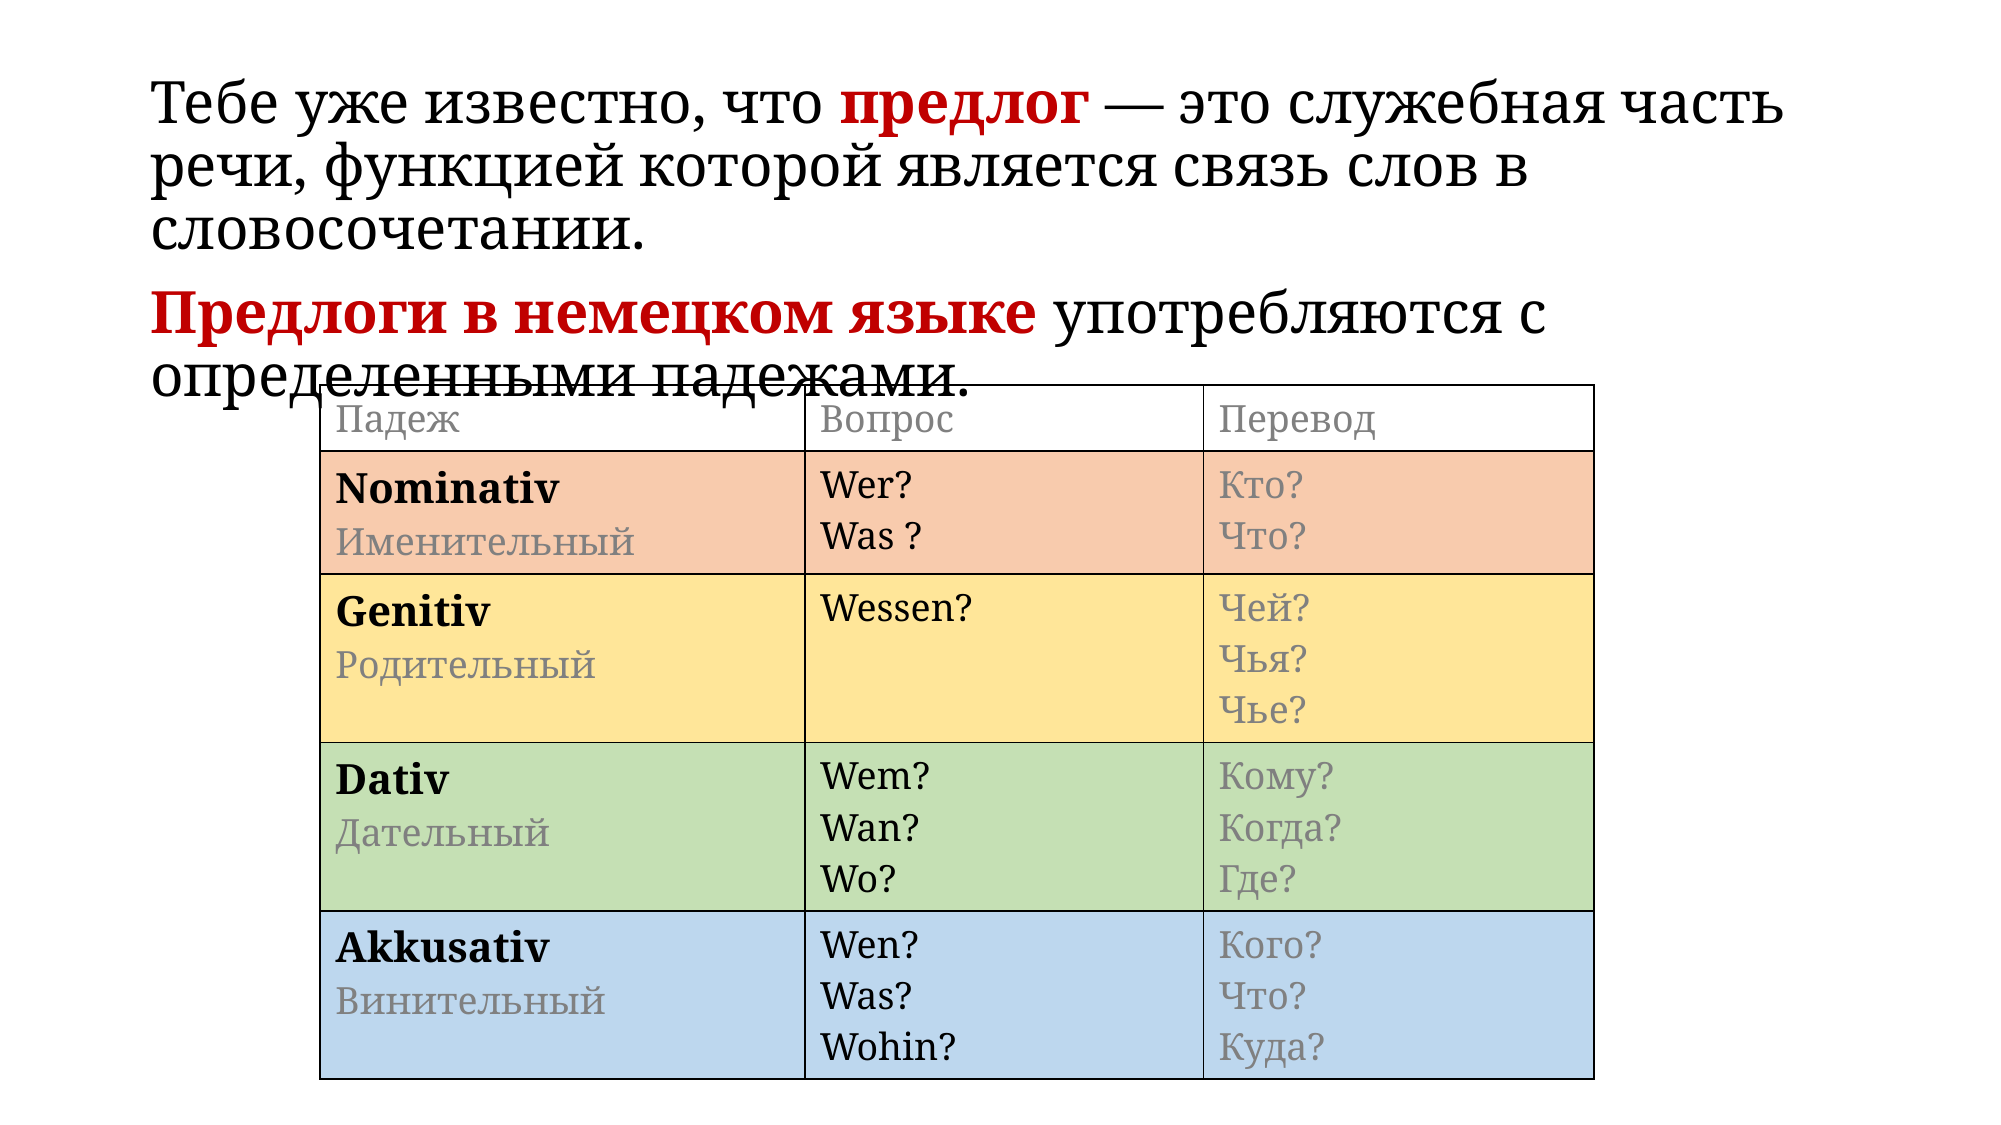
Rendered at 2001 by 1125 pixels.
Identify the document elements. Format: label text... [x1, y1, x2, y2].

table_cell Кого? Что? Куда? [1204, 912, 1593, 1078]
table_cell Dativ Дательный [321, 743, 804, 910]
table_cell Akkusativ Винительный [321, 912, 804, 1078]
table_header Падеж [321, 386, 804, 450]
table_cell Wen? Was? Wohin? [806, 912, 1203, 1078]
table_cell Wer? Was ? [806, 452, 1203, 573]
table_cell Wem? Wan? Wo? [806, 743, 1203, 910]
table_cell Genitiv Родительный [321, 575, 804, 742]
list Тебе уже известно, что предлог — это служебная часть речи, функцией которой является связь слов в словосочетании. Предлоги в немецком языке употребляются с определенными падежами. [134, 65, 1860, 780]
table_header Перевод [1204, 386, 1593, 450]
table_cell Wessen? [806, 575, 1203, 742]
table_cell Nominativ Именительный [321, 452, 804, 573]
table_cell Кто? Что? [1204, 452, 1593, 573]
table_cell Кому? Когда? Где? [1204, 743, 1593, 910]
table_header Вопрос [806, 386, 1203, 450]
table_cell Чей? Чья? Чье? [1204, 575, 1593, 742]
